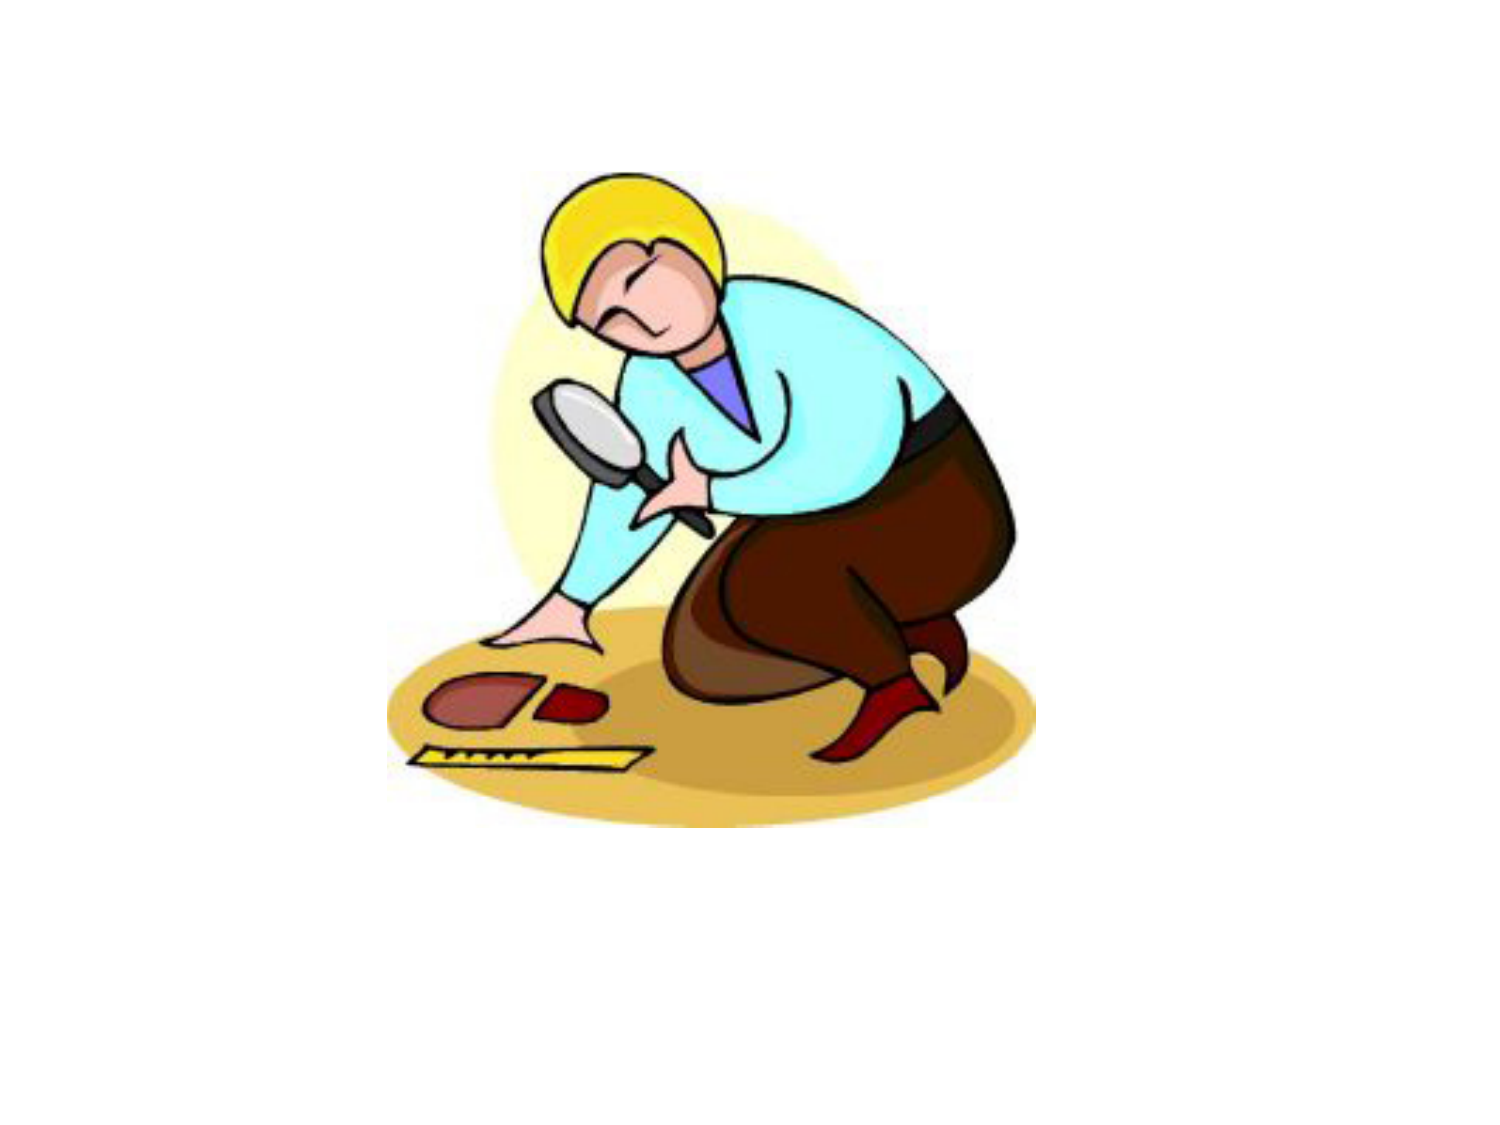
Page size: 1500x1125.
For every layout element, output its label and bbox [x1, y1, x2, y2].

picture [387, 170, 1036, 828]
